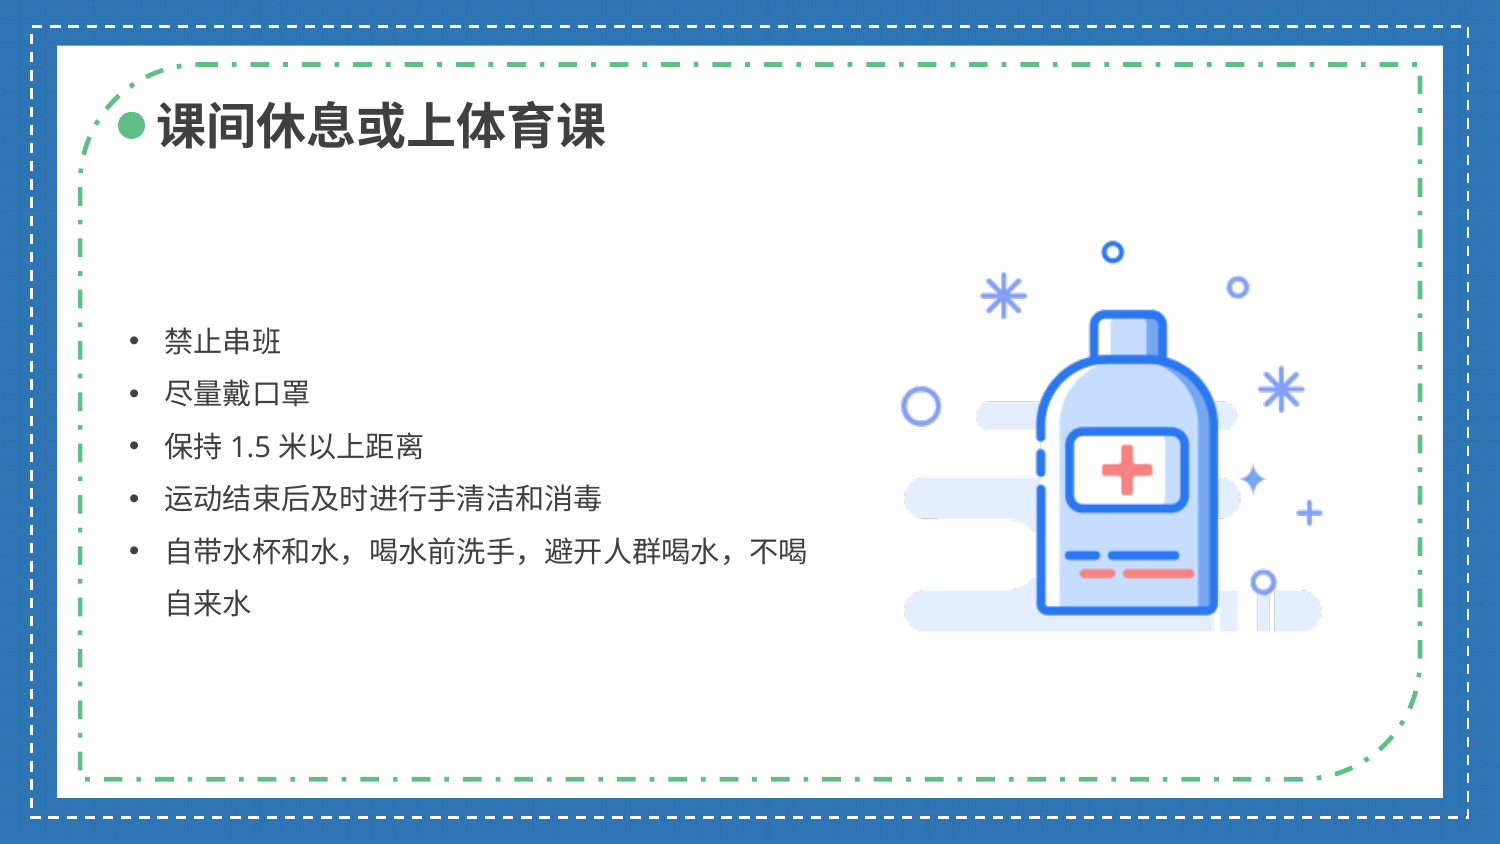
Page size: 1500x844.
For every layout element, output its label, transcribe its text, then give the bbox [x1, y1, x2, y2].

text_box [116, 110, 147, 140]
picture [900, 210, 1323, 633]
text_box [ [79, 63, 1421, 781]
text_box 禁止串班 尽量戴口罩 保持1.5米以上距离 运动结束后及时进行手清洁和消毒 自带水杯和水，喝水前洗手，避开人群喝水，不喝自来水 [117, 300, 829, 626]
text_box [0, 0, 1499, 837]
text_box 课间休息或上体育课 [145, 89, 726, 161]
